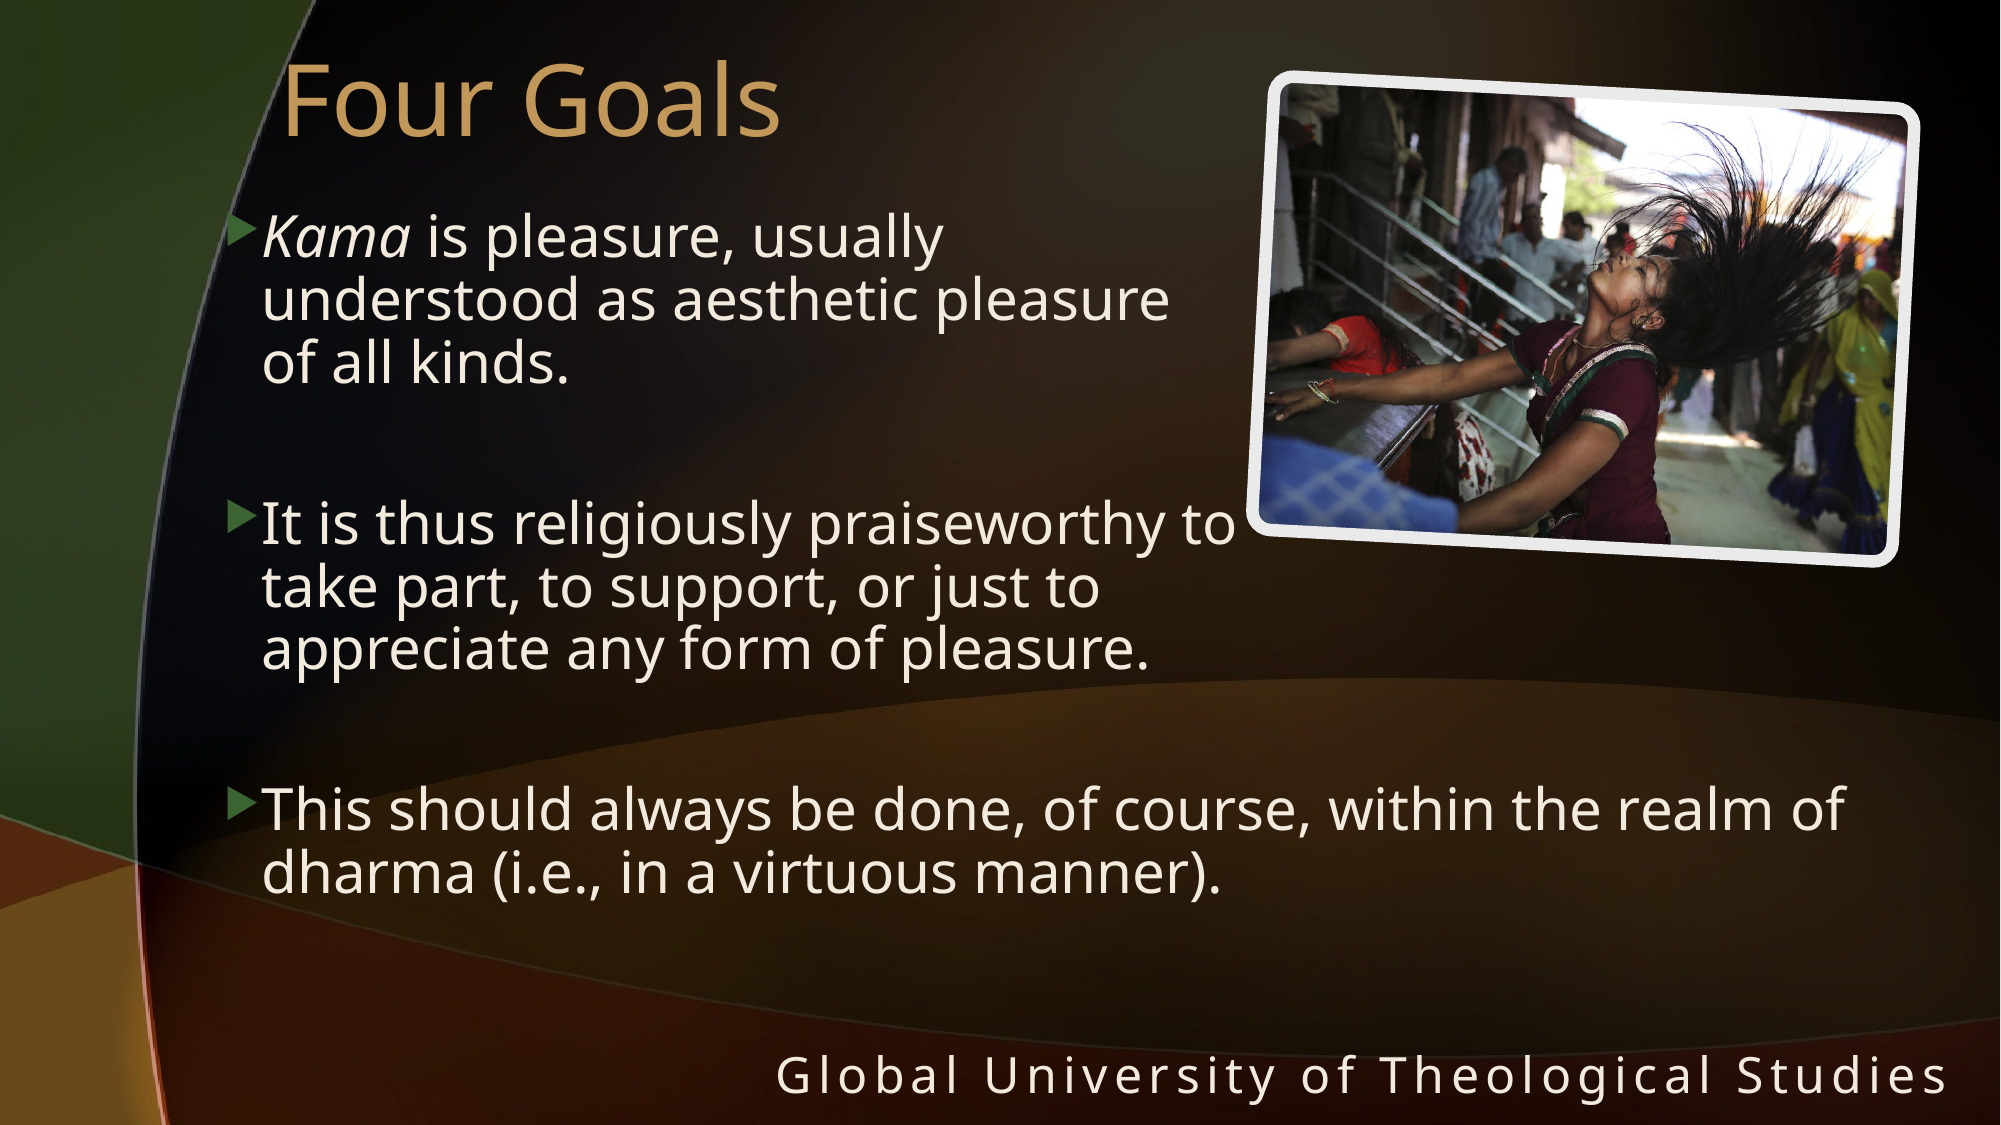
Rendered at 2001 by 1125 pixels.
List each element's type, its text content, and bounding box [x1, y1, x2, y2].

text_box Global University of Theological Studies [760, 1042, 2000, 1124]
title Four Goals [264, 4, 1993, 188]
picture [0, 0, 2001, 1125]
list Kama is pleasure, usually understood as aesthetic pleasure of all kinds. It is thus religiously praiseworthy to take part, to support, or just to appreciate any form of pleasure. This should always be done, of course, within the realm of dharma (i.e., in a virtuous manner). [208, 199, 1956, 988]
